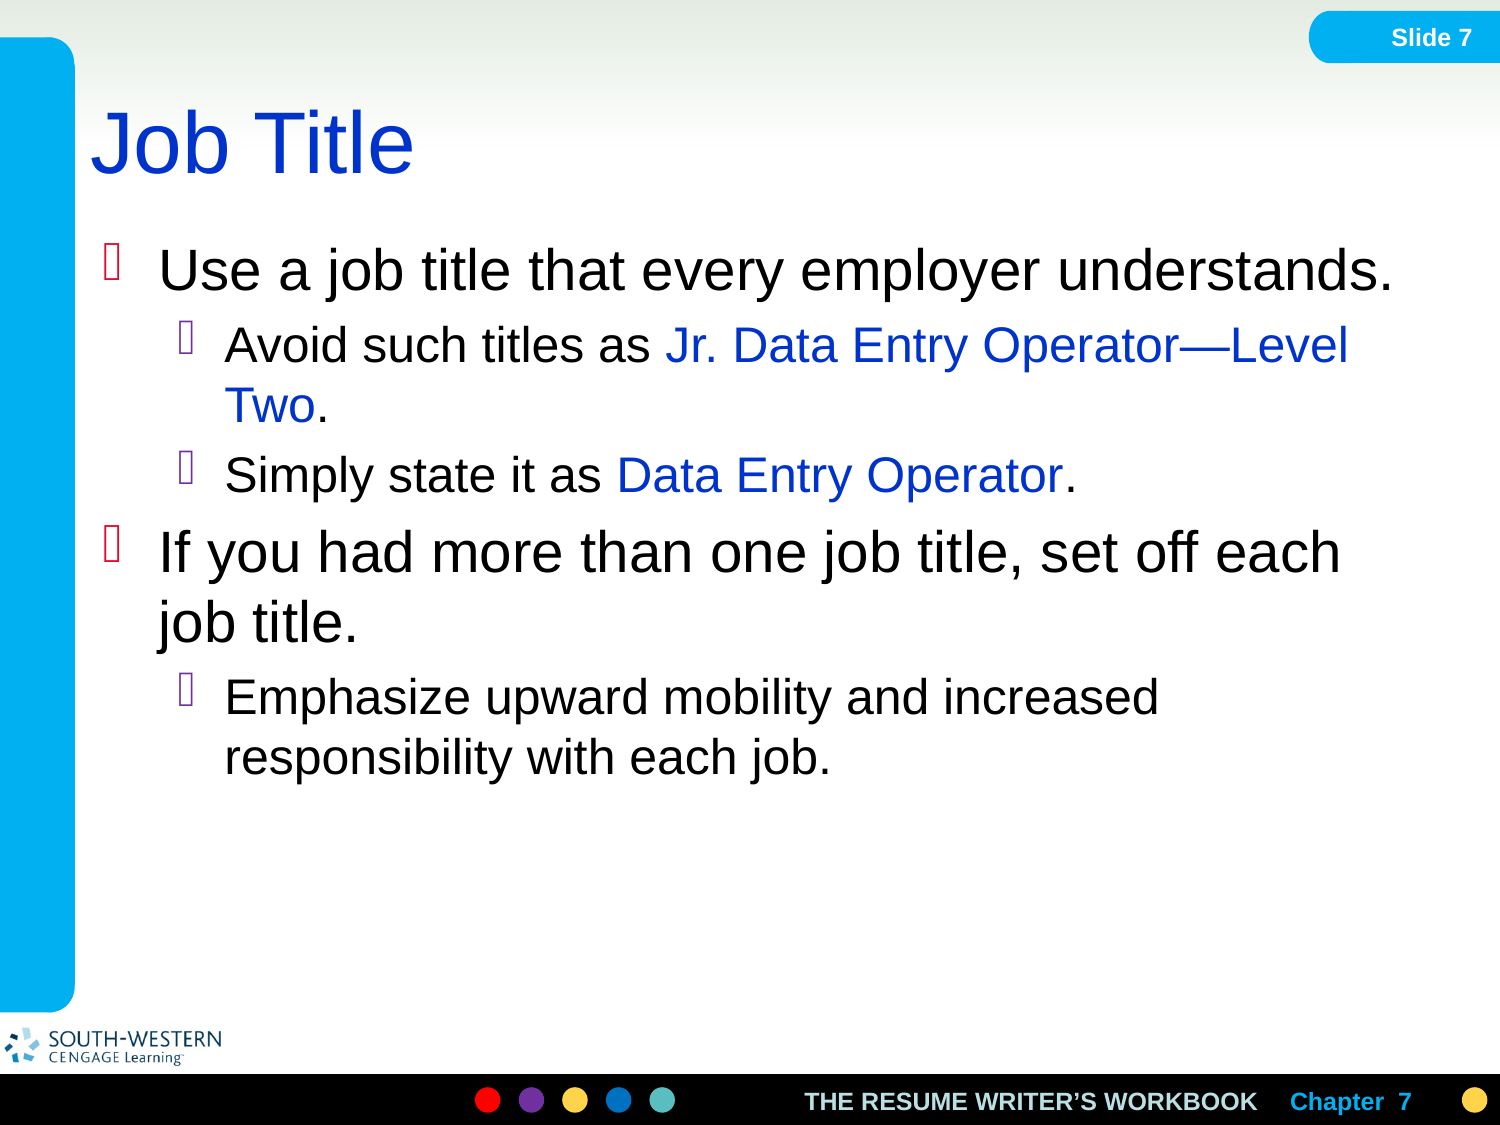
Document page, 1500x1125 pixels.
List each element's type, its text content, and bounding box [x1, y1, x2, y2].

picture [0, 1022, 225, 1073]
title Job Title [74, 44, 1426, 233]
list Use a job title that every employer understands. Avoid such titles as Jr. Data Entry Operator—Level Two. Simply state it as Data Entry Operator. If you had more than one job title, set off each job title. Emphasize upward mobility and increased responsibility with each job. [87, 224, 1438, 968]
slide_number Slide 7 [1312, 13, 1488, 93]
footer Chapter 7 [1274, 1075, 1476, 1125]
